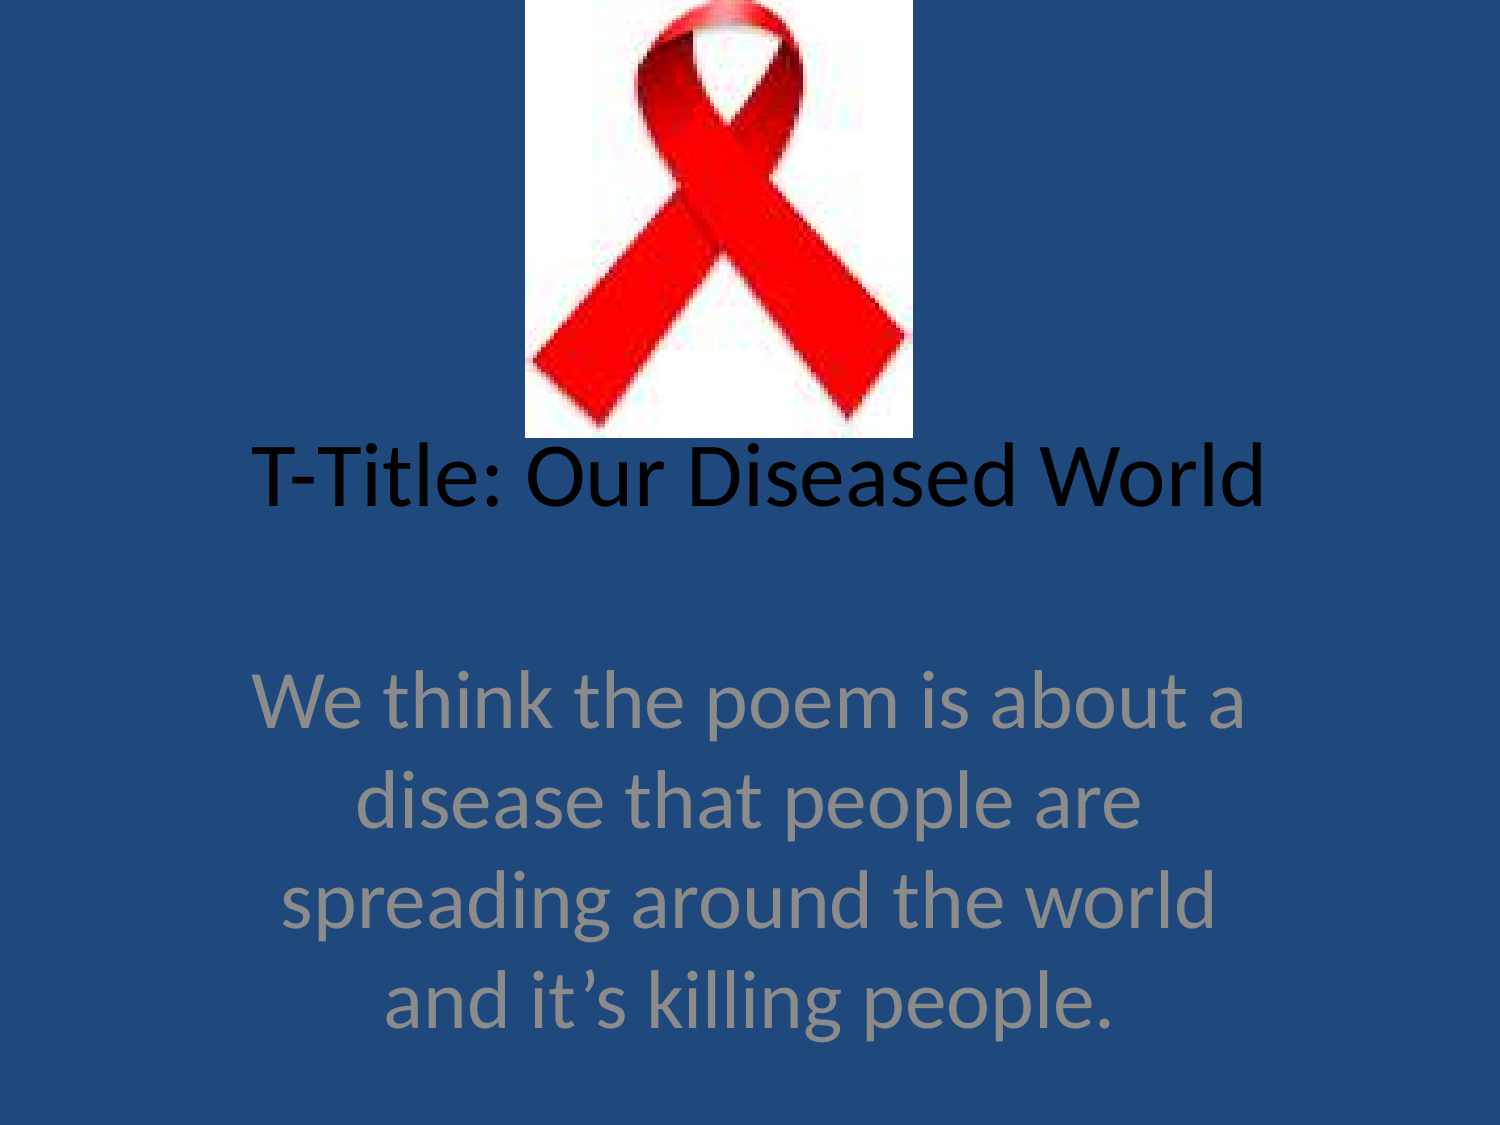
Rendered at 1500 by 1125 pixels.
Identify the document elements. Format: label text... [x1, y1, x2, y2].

picture [524, 0, 913, 438]
title T-Title: Our Diseased World [112, 349, 1388, 591]
subtitle We think the poem is about a disease that people are spreading around the world and it’s killing people. [225, 637, 1275, 925]
